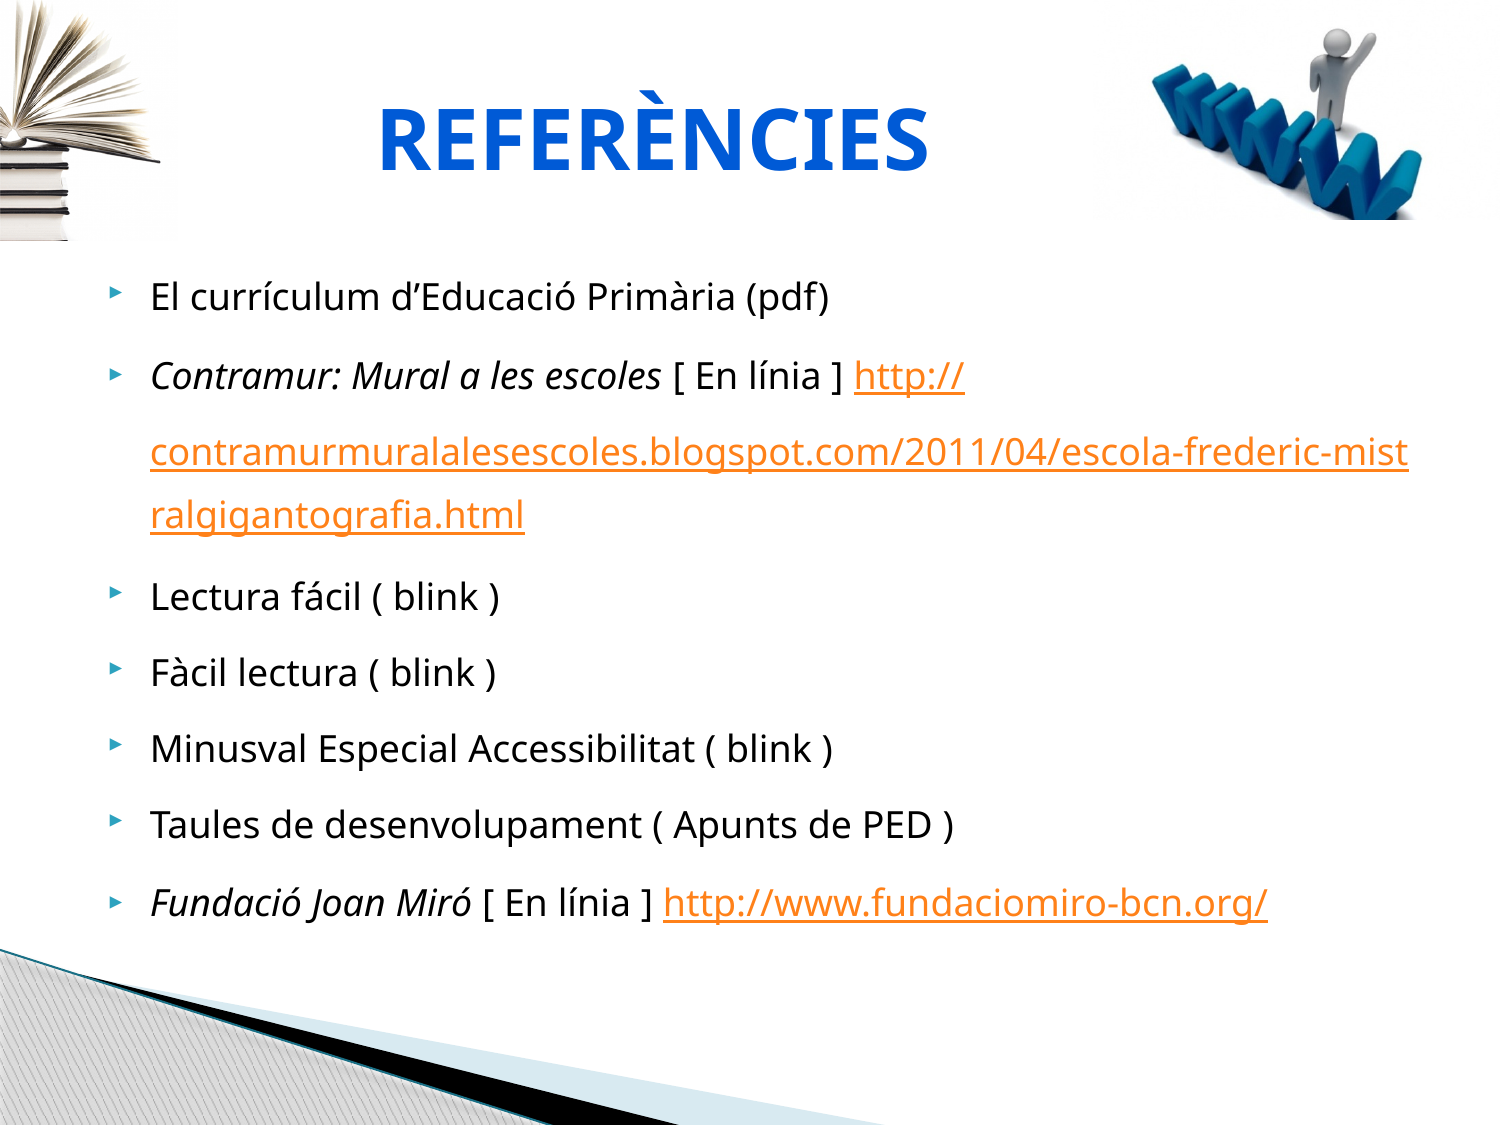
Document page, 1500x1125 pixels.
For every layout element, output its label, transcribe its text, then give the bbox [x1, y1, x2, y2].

title Referències [360, 42, 1094, 231]
picture [0, 0, 178, 241]
picture [1093, 0, 1500, 221]
list El currículum d’Educació Primària (pdf) Contramur: Mural a les escoles [ En línia ] http://contramurmuralalesescoles.blogspot.com/2011/04/escola-frederic-mistralgigantografia.html Lectura fácil ( blink ) Fàcil lectura ( blink ) Minusval Especial Accessibilitat ( blink ) Taules de desenvolupament ( Apunts de PED ) Fundació Joan Miró [ En línia ] http://www.fundaciomiro-bcn.org/ [75, 243, 1425, 986]
